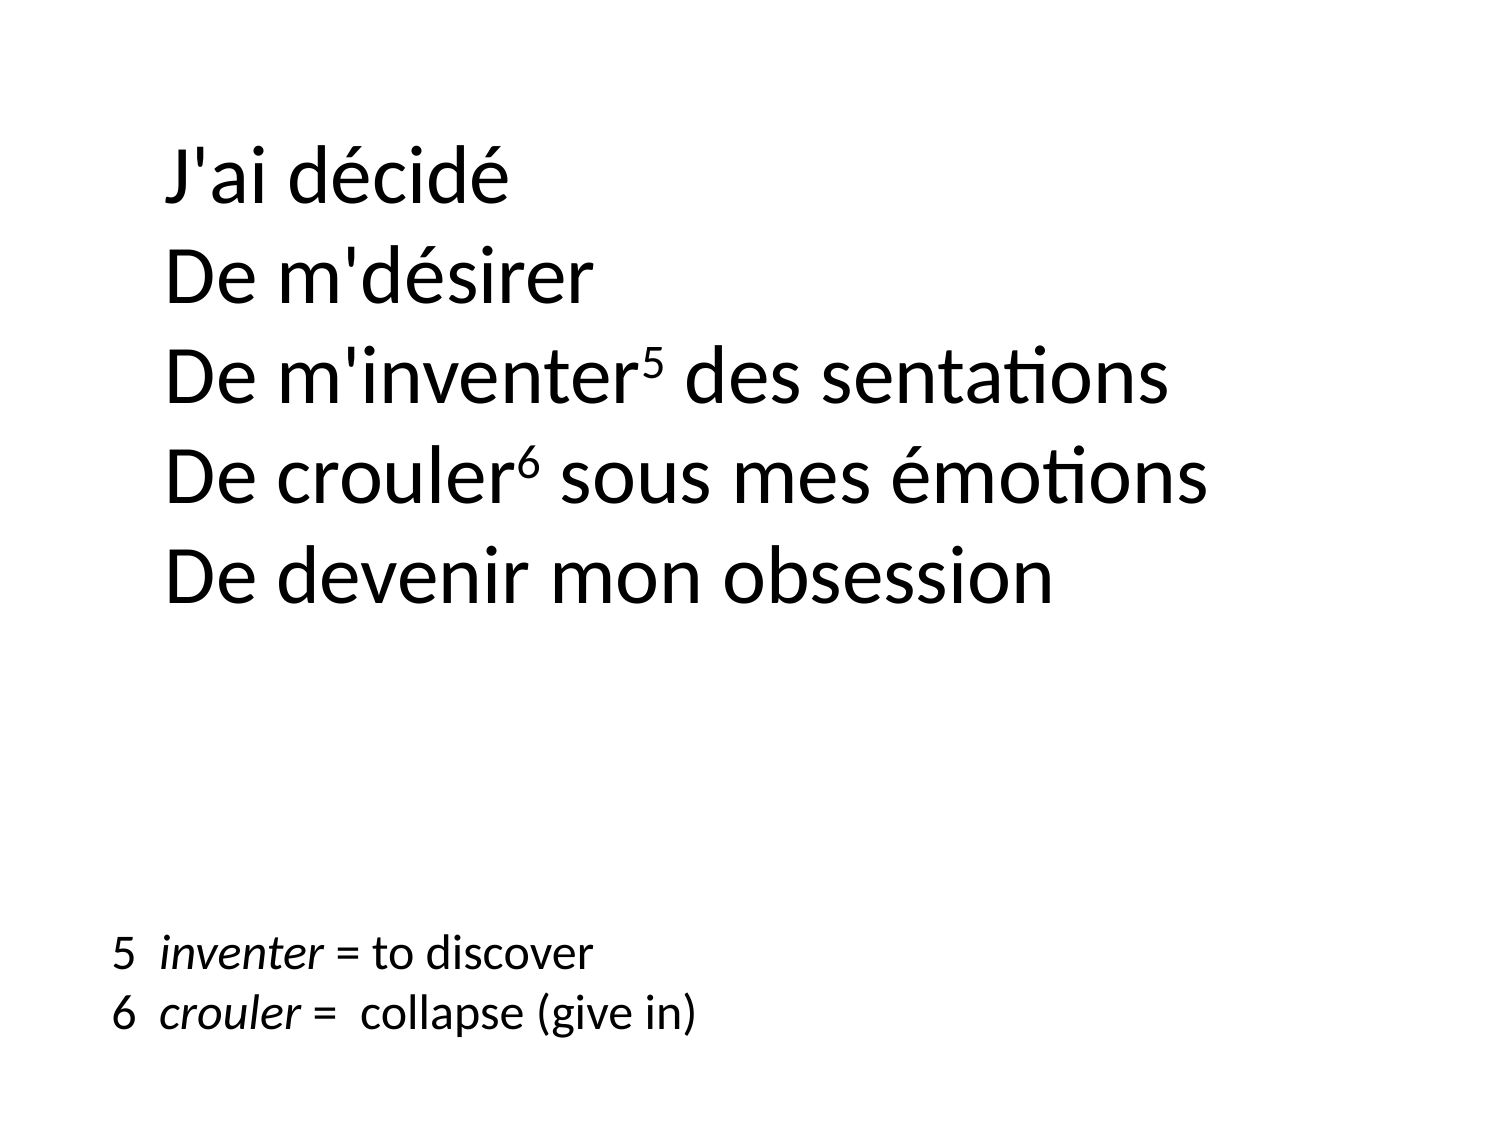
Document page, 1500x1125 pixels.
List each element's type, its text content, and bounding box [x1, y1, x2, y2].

text_box J'ai décidé De m'désirer De m'inventer5 des sentations De crouler6 sous mes émotions De devenir mon obsession [150, 112, 1463, 628]
text_box 5 inventer = to discover 6 crouler = collapse (give in) [96, 912, 825, 1048]
